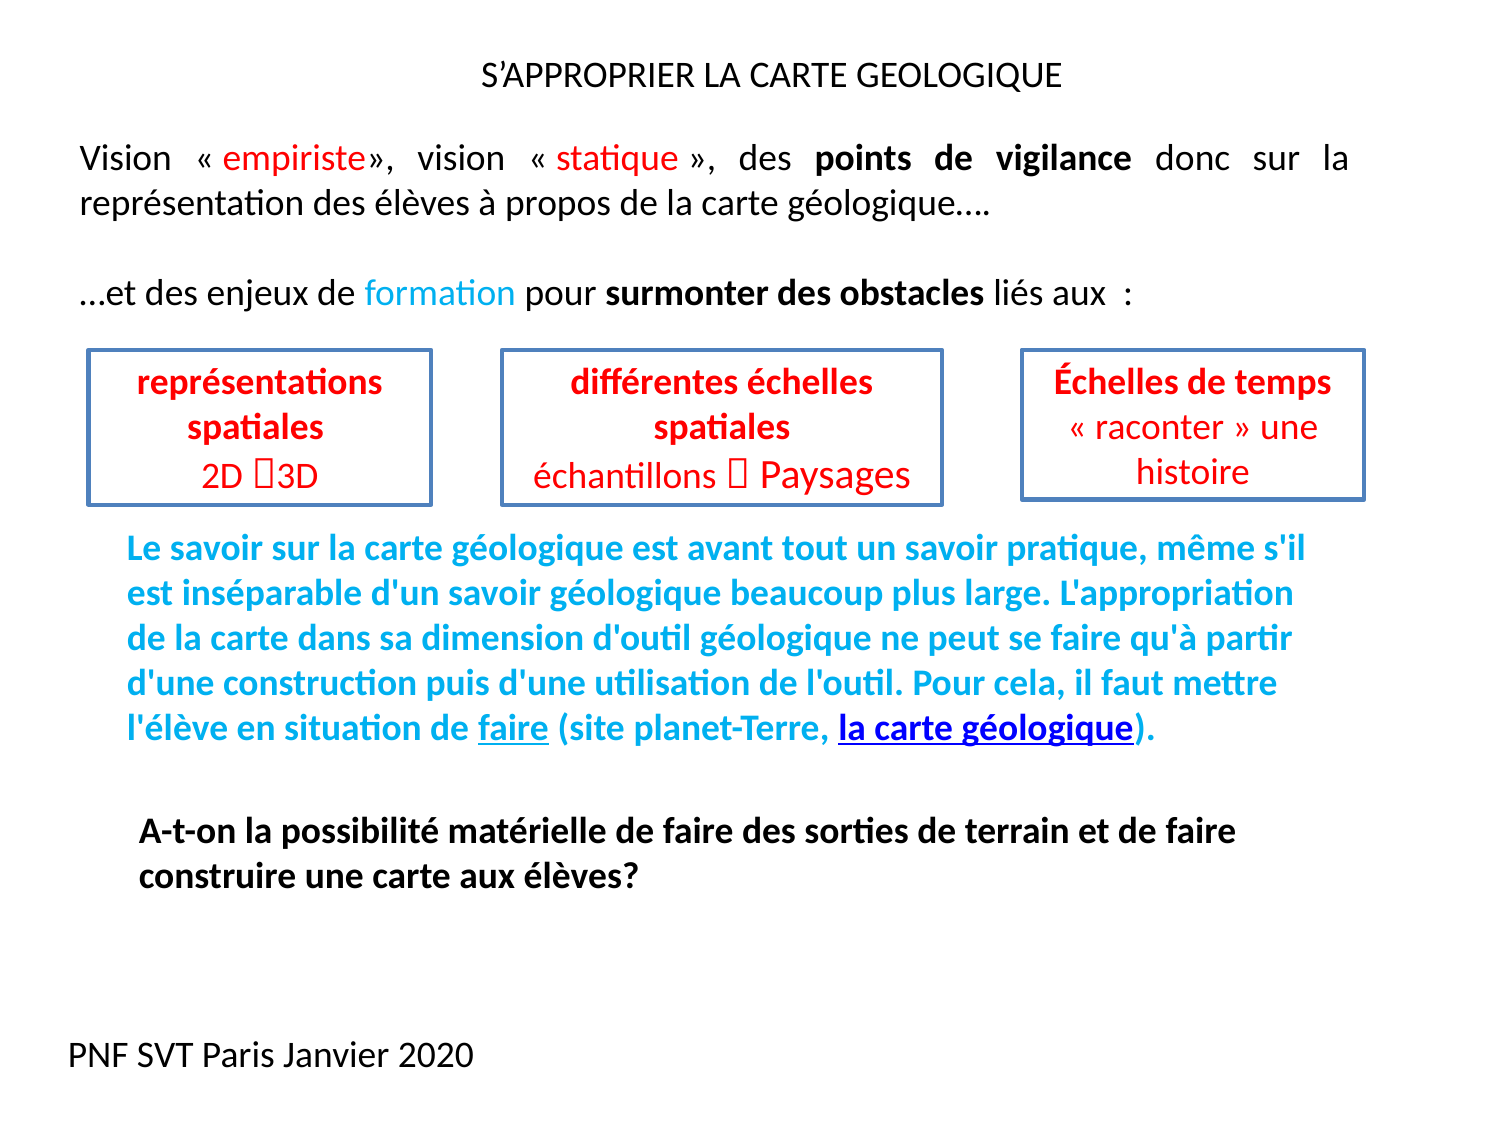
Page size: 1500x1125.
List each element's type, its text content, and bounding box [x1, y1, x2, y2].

text_box représentations spatiales 2D 3D [86, 348, 433, 507]
text_box A-t-on la possibilité matérielle de faire des sorties de terrain et de faire construire une carte aux élèves? [123, 798, 1365, 904]
text_box différentes échelles spatiales échantillons  Paysages [500, 348, 944, 507]
text_box Vision « empiriste», vision « statique », des points de vigilance donc sur la représentation des élèves à propos de la carte géologique…. …et des enjeux de formation pour surmonter des obstacles liés aux : [64, 125, 1365, 321]
text_box Échelles de temps « raconter » une histoire [1020, 348, 1366, 502]
text_box S’APPROPRIER LA CARTE GEOLOGIQUE [466, 42, 1128, 103]
text_box Le savoir sur la carte géologique est avant tout un savoir pratique, même s'il est inséparable d'un savoir géologique beaucoup plus large. L'appropriation de la carte dans sa dimension d'outil géologique ne peut se faire qu'à partir d'une construction puis d'une utilisation de l'outil. Pour cela, il faut mettre l'élève en situation de faire (site planet-Terre, la carte géologique). [112, 515, 1329, 755]
text_box PNF SVT Paris Janvier 2020 [53, 1023, 538, 1083]
